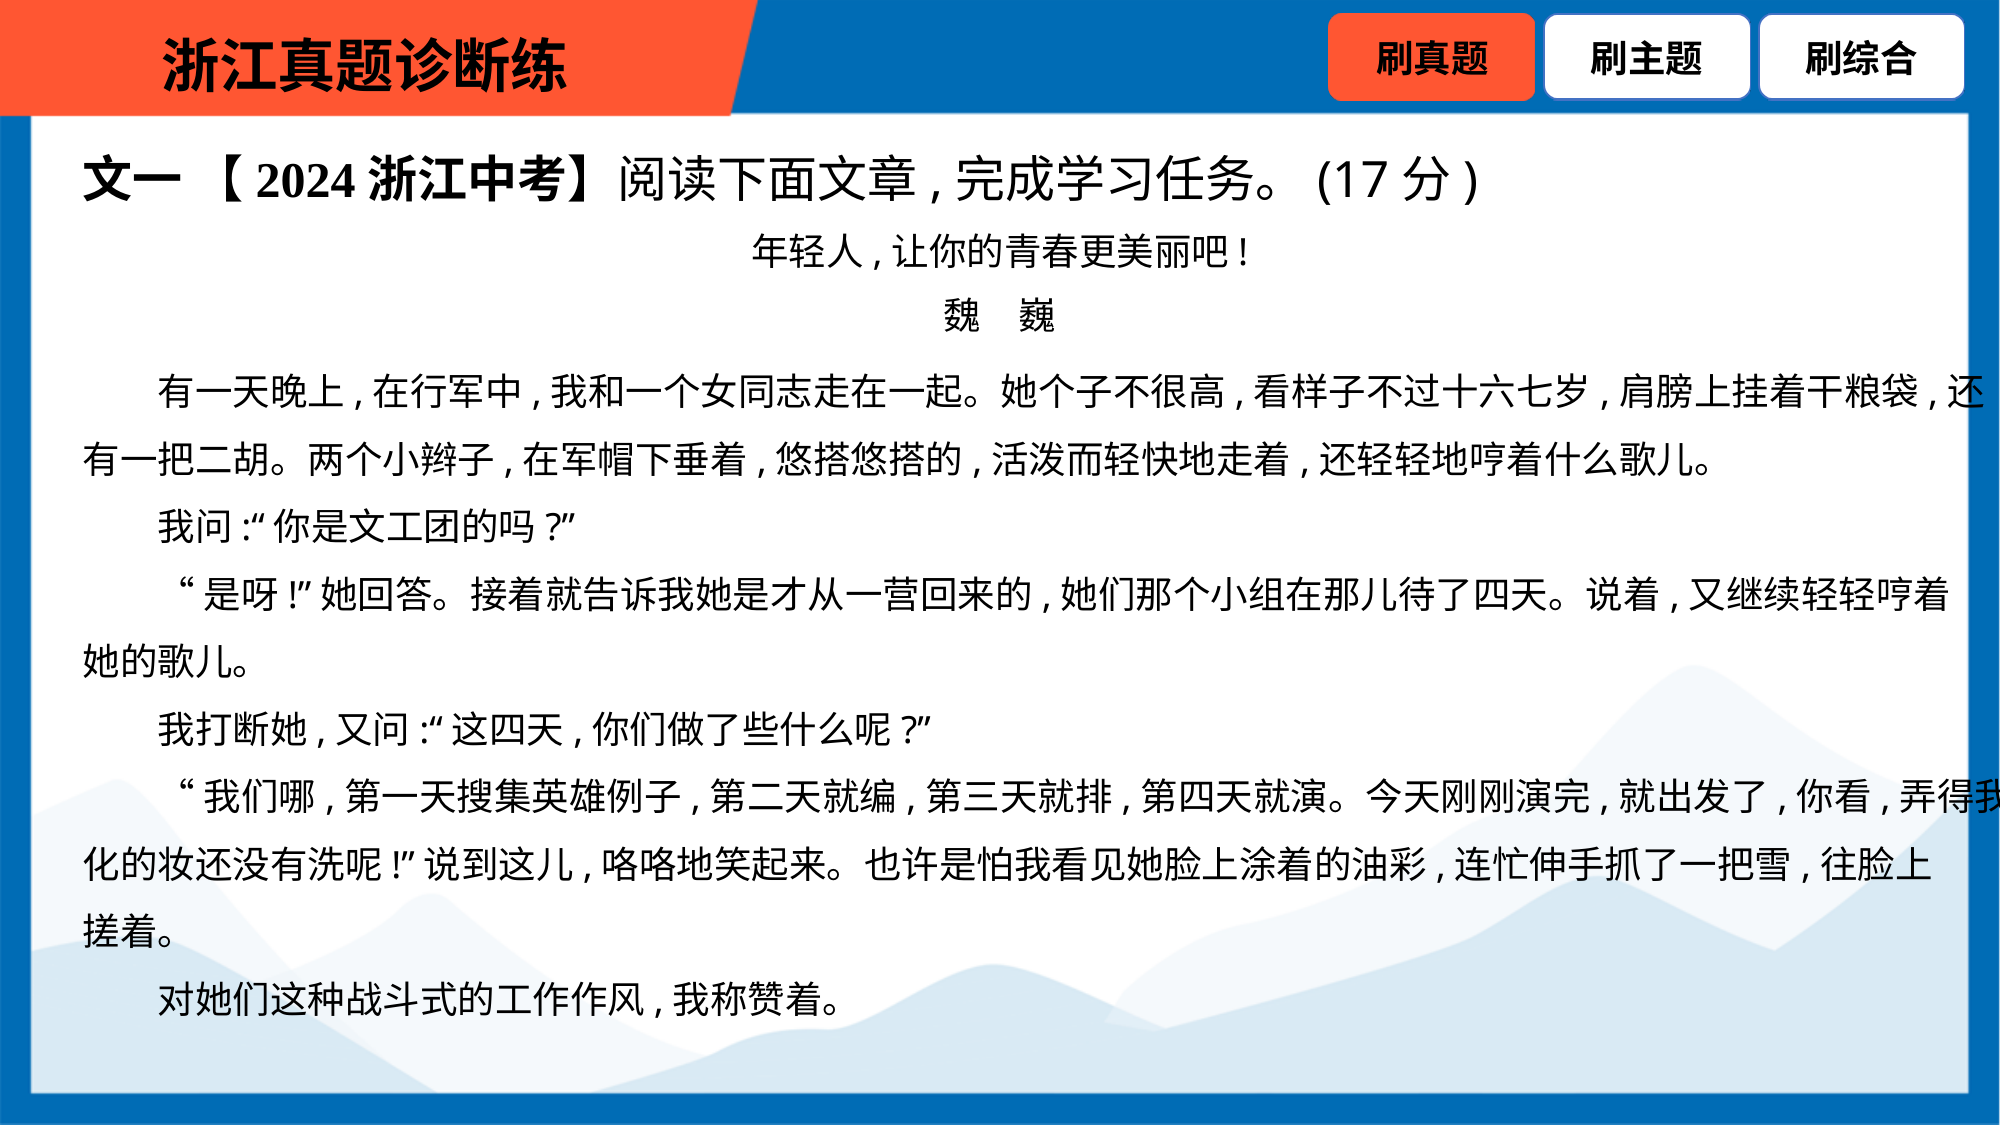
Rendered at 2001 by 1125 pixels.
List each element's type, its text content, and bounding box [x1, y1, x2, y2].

text_box 年轻人,让你的青春更美丽吧! 魏 巍 [82, 208, 1917, 345]
picture [0, 0, 2000, 1125]
text_box 文一 【2024浙江中考】阅读下面文章,完成学习任务。(17分) [82, 146, 1917, 207]
text_box 有一天晚上,在行军中,我和一个女同志走在一起。她个子不很高,看样子不过十六七岁,肩膀上挂着干粮袋,还 有一把二胡。两个小辫子,在军帽下垂着,悠搭悠搭的,活泼而轻快地走着,还轻轻地哼着什么歌儿。 我问:“你是文工团的吗?” “是呀!”她回答。接着就告诉我她是才从一营回来的,她们那个小组在那儿待了四天。说着,又继续轻轻哼着 她的歌儿。 我打断她,又问:“这四天,你们做了些什么呢?” “我们哪,第一天搜集英雄例子,第二天就编,第三天就排,第四天就演。今天刚刚演完,就出发了,你看,弄得我 化的妆还没有洗呢!”说到这儿,咯咯地笑起来。也许是怕我看见她脸上涂着的油彩,连忙伸手抓了一把雪,往脸上 搓着。 对她们这种战斗式的工作作风,我称赞着。 [82, 345, 1944, 679]
